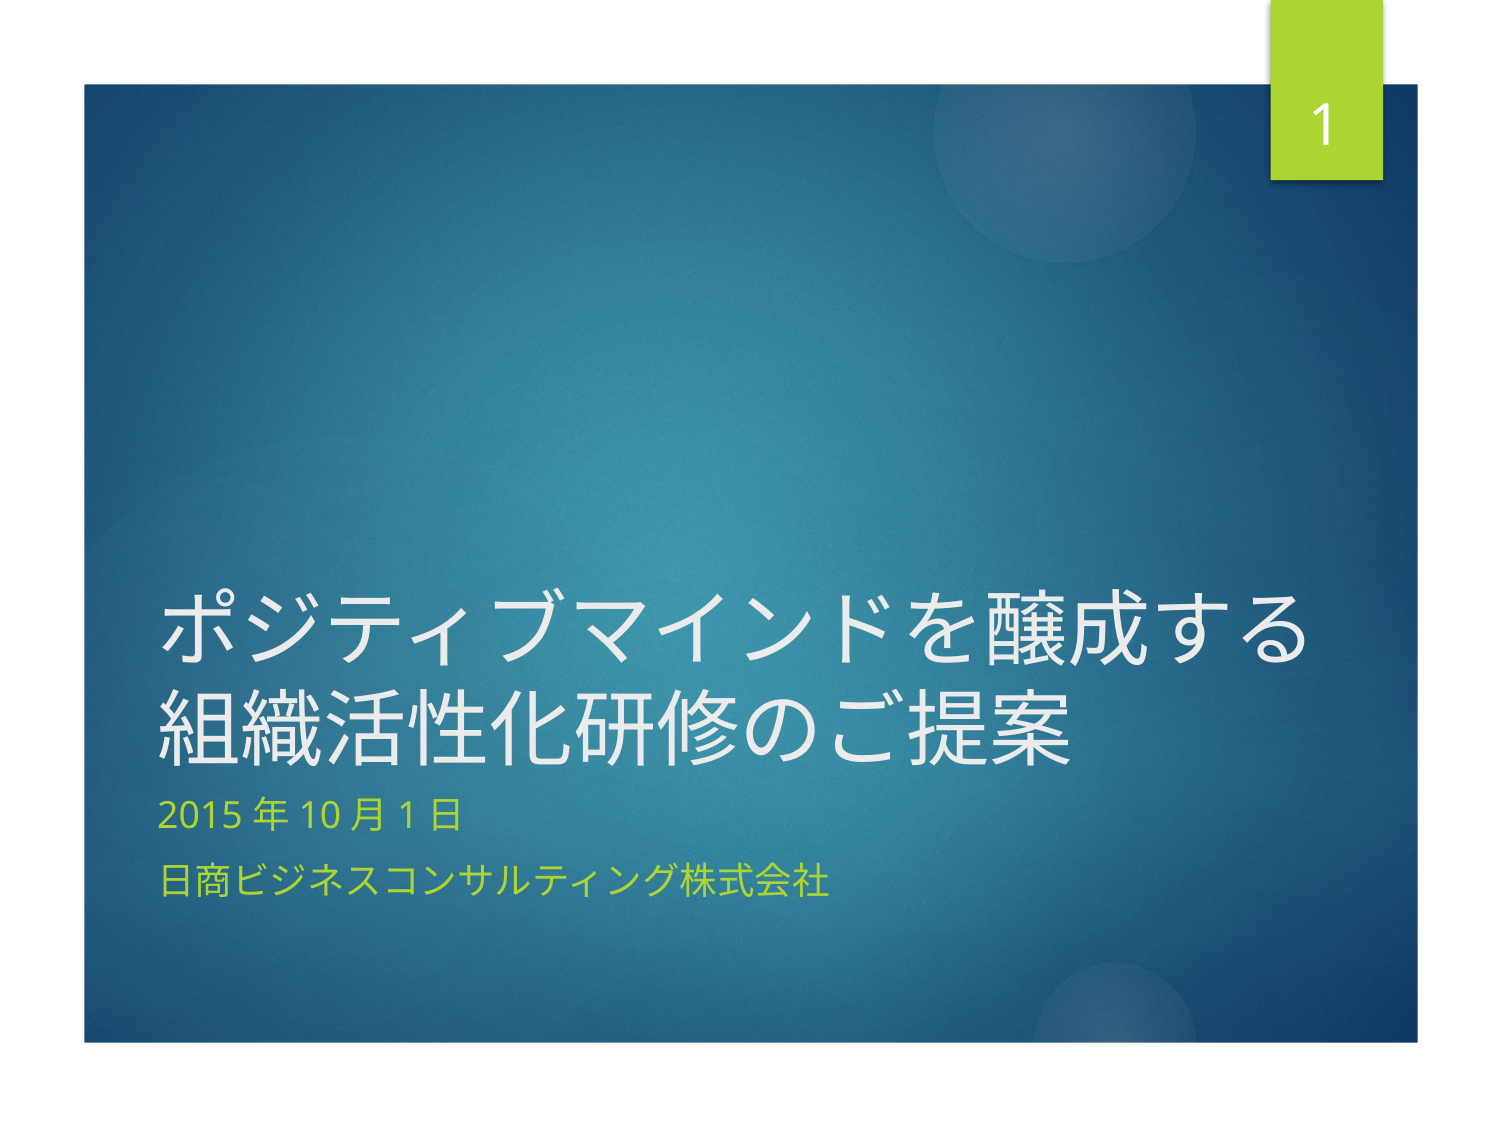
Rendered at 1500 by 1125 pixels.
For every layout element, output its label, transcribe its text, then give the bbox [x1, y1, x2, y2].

slide_number 1 [1259, 48, 1390, 175]
title ポジティブマインドを醸成する 組織活性化研修のご提案 [142, 364, 1424, 783]
subtitle 2015年10月1日 日商ビジネスコンサルティング株式会社 [142, 783, 1424, 925]
